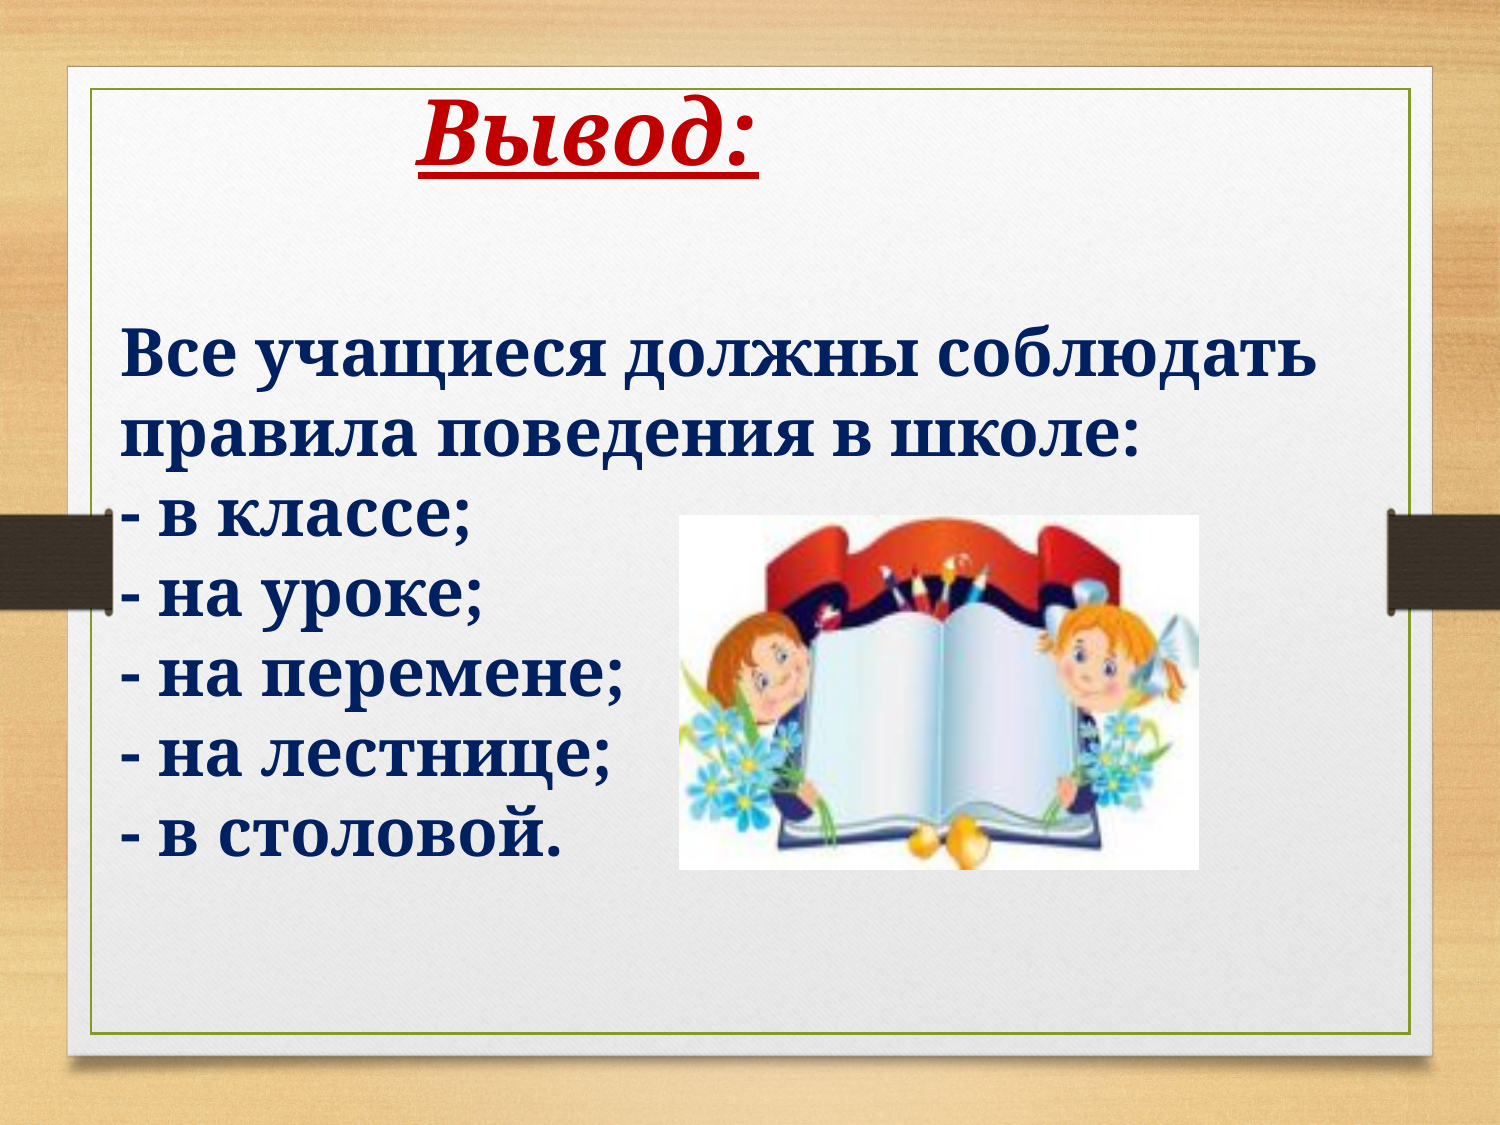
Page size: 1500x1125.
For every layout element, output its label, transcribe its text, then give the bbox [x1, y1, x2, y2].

picture [0, 0, 1500, 1125]
text_box Все учащиеся должны соблюдать правила поведения в школе: - в классе; - на уроке; - на перемене; - на лестнице; - в столовой. [106, 302, 1412, 878]
text_box Вывод: [403, 66, 798, 191]
